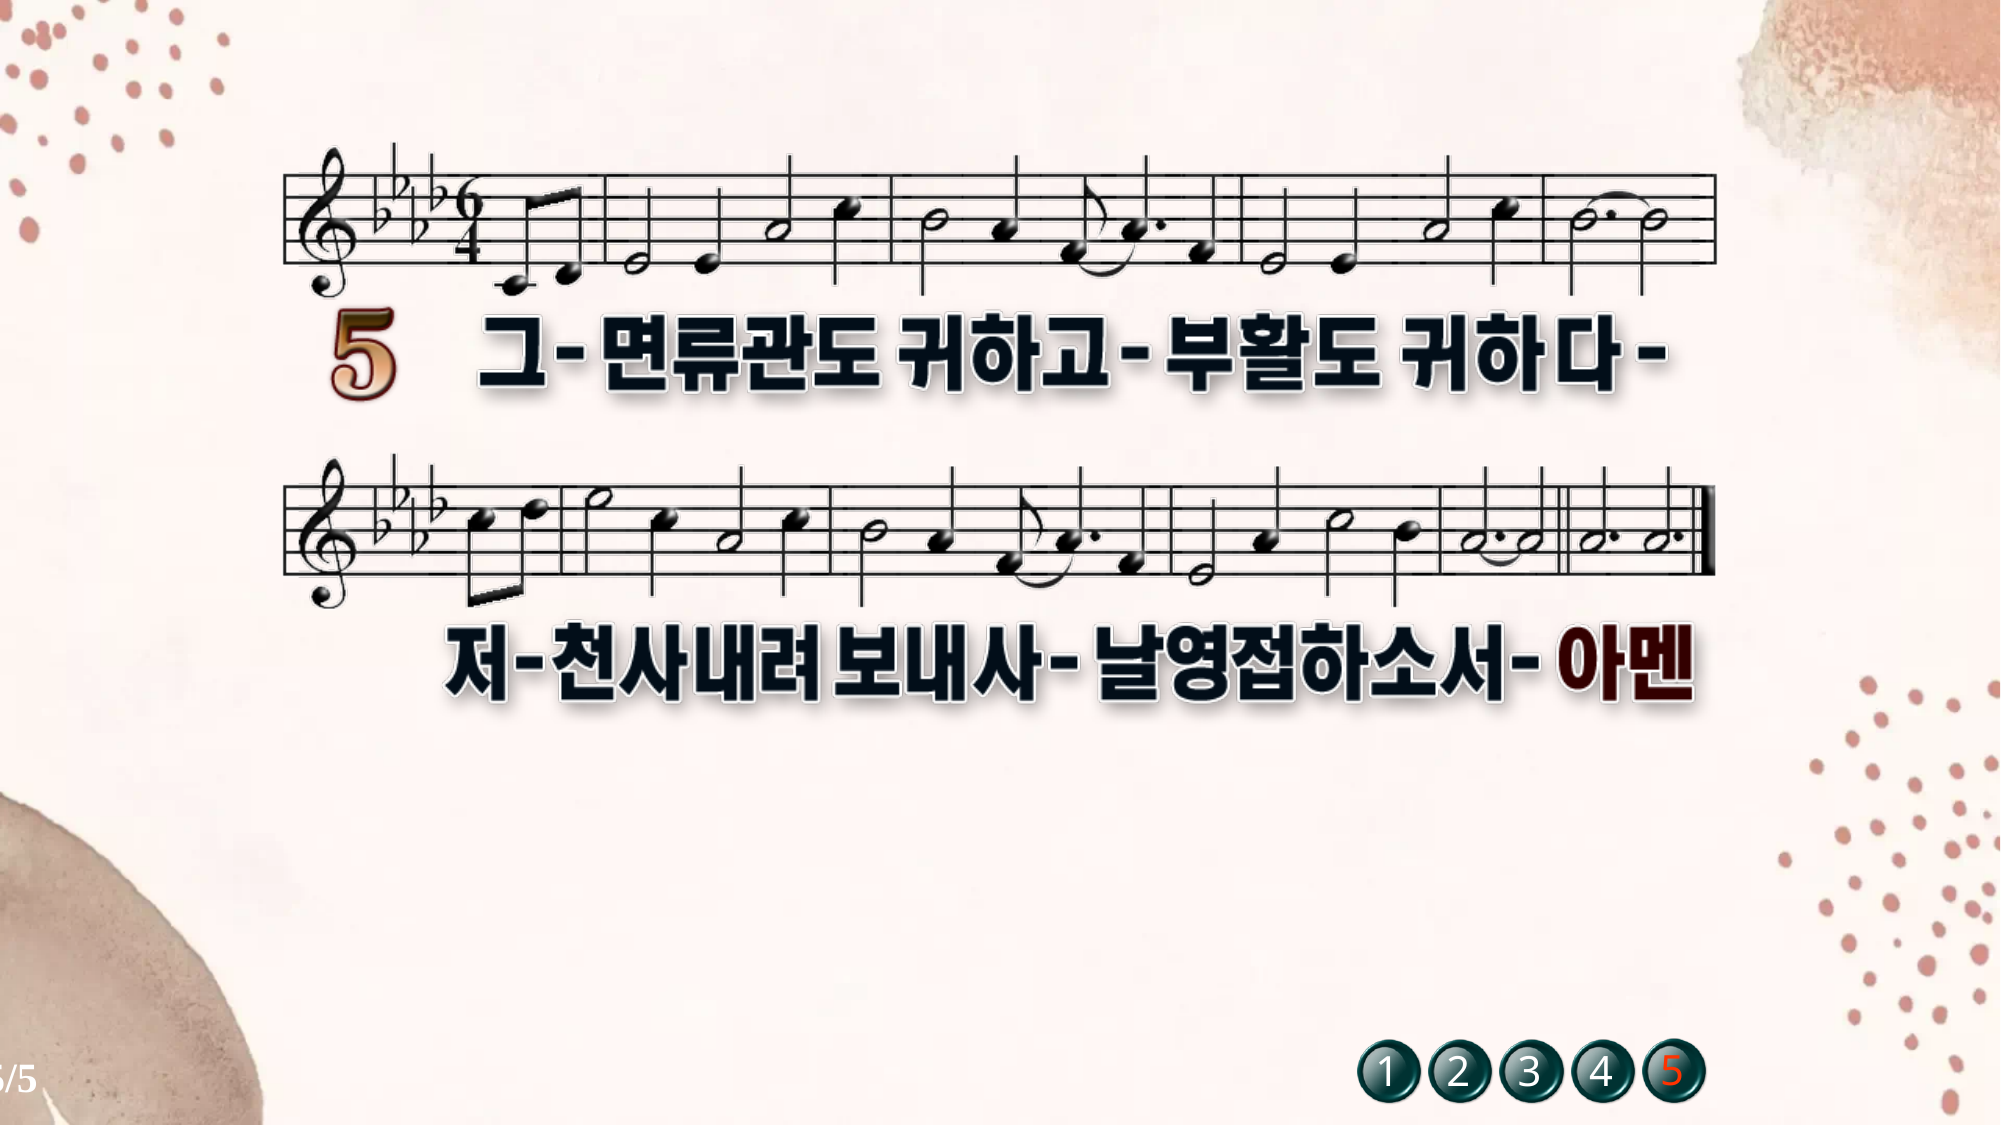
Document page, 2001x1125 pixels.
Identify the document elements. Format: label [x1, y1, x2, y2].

text_box [1354, 1035, 1424, 1106]
text_box [1496, 1035, 1567, 1106]
text_box [1639, 1034, 1709, 1106]
text_box [1425, 1035, 1496, 1106]
picture [0, 0, 2001, 1125]
text_box [1568, 1035, 1638, 1106]
